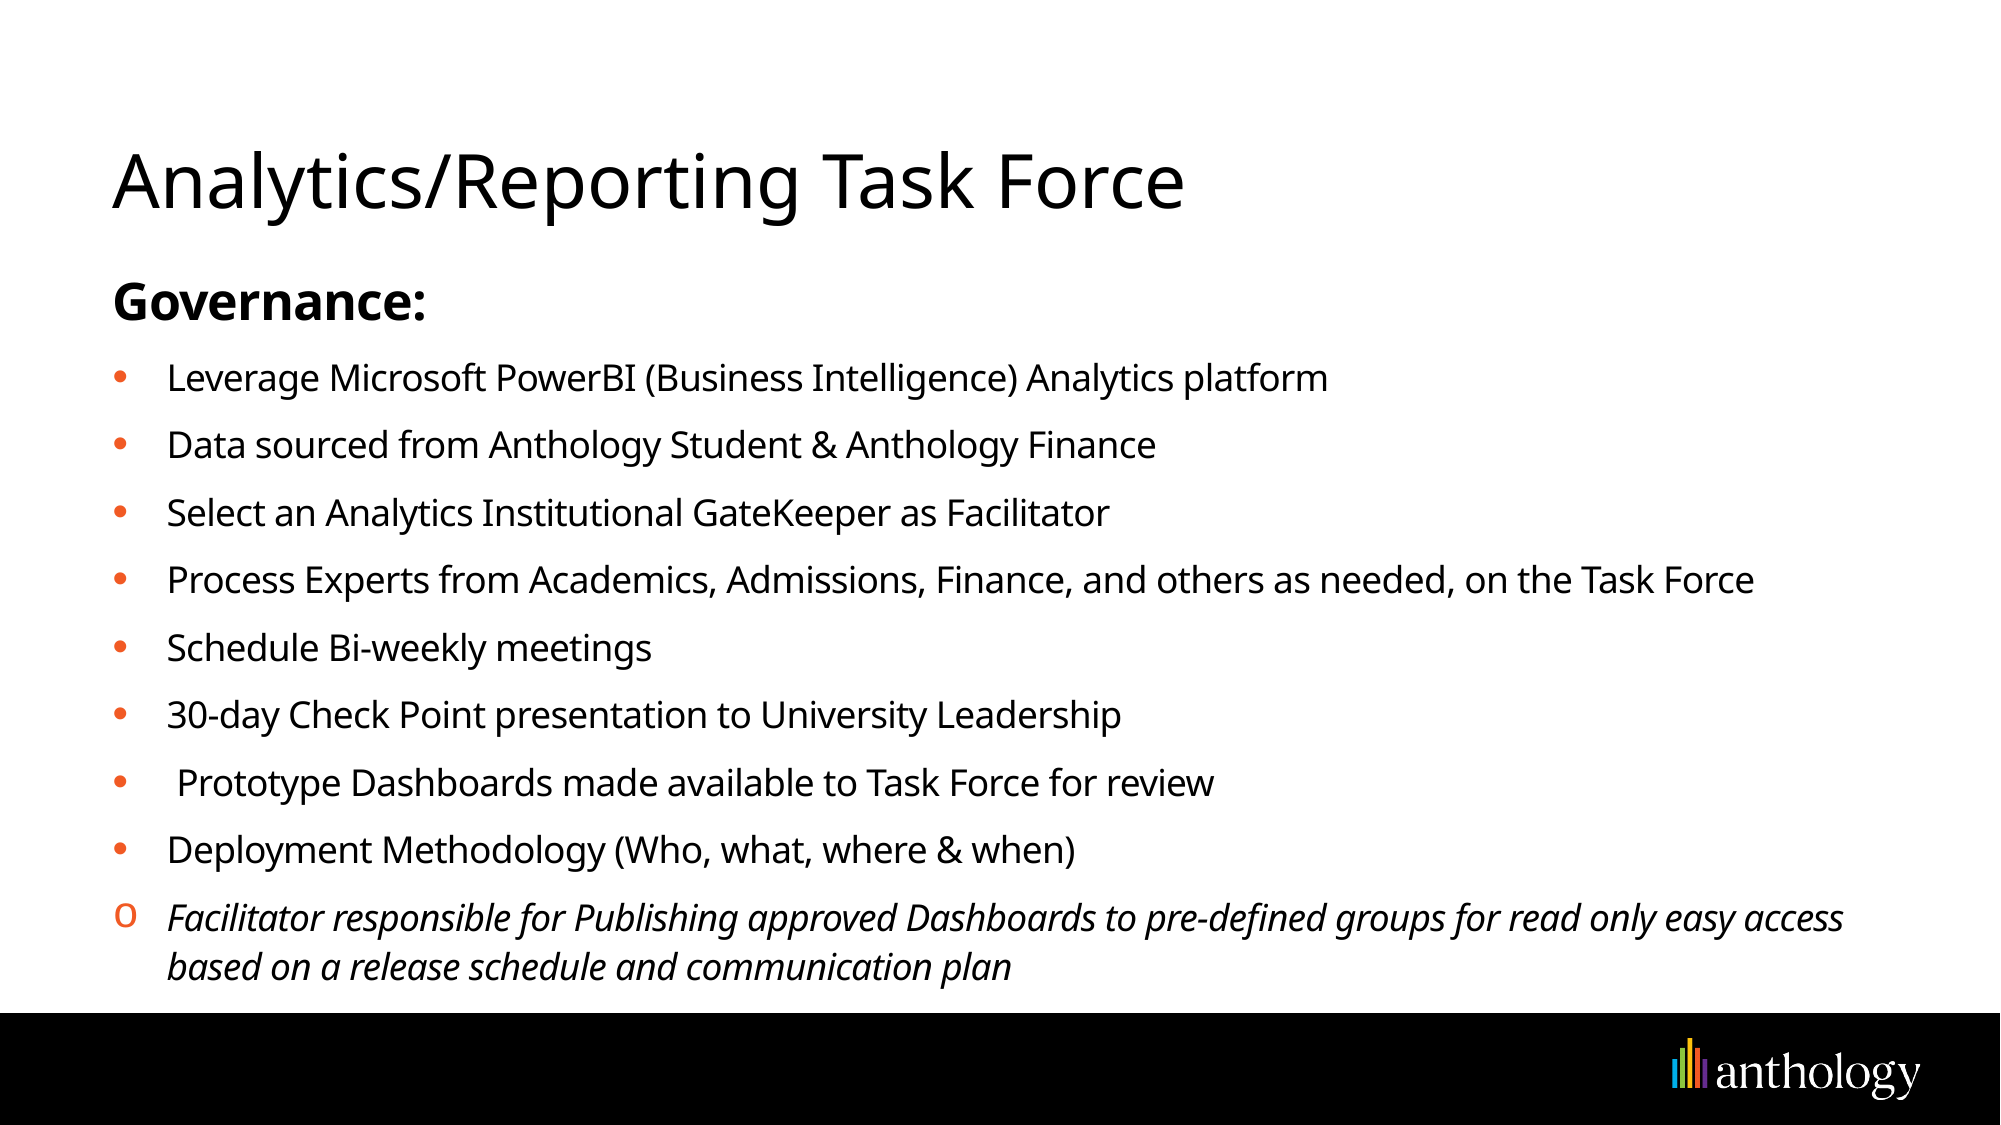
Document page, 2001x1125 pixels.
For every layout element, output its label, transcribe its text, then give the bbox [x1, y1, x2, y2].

list Governance: Leverage Microsoft PowerBI (Business Intelligence) Analytics platform Data sourced from Anthology Student & Anthology Finance Select an Analytics Institutional GateKeeper as Facilitator Process Experts from Academics, Admissions, Finance, and others as needed, on the Task Force Schedule Bi-weekly meetings 30-day Check Point presentation to University Leadership Prototype Dashboards made available to Task Force for review Deployment Methodology (Who, what, where & when) Facilitator responsible for Publishing approved Dashboards to pre-defined groups for read only easy access based on a release schedule and communication plan [112, 262, 1883, 992]
title Analytics/Reporting Task Force [112, 47, 1883, 225]
